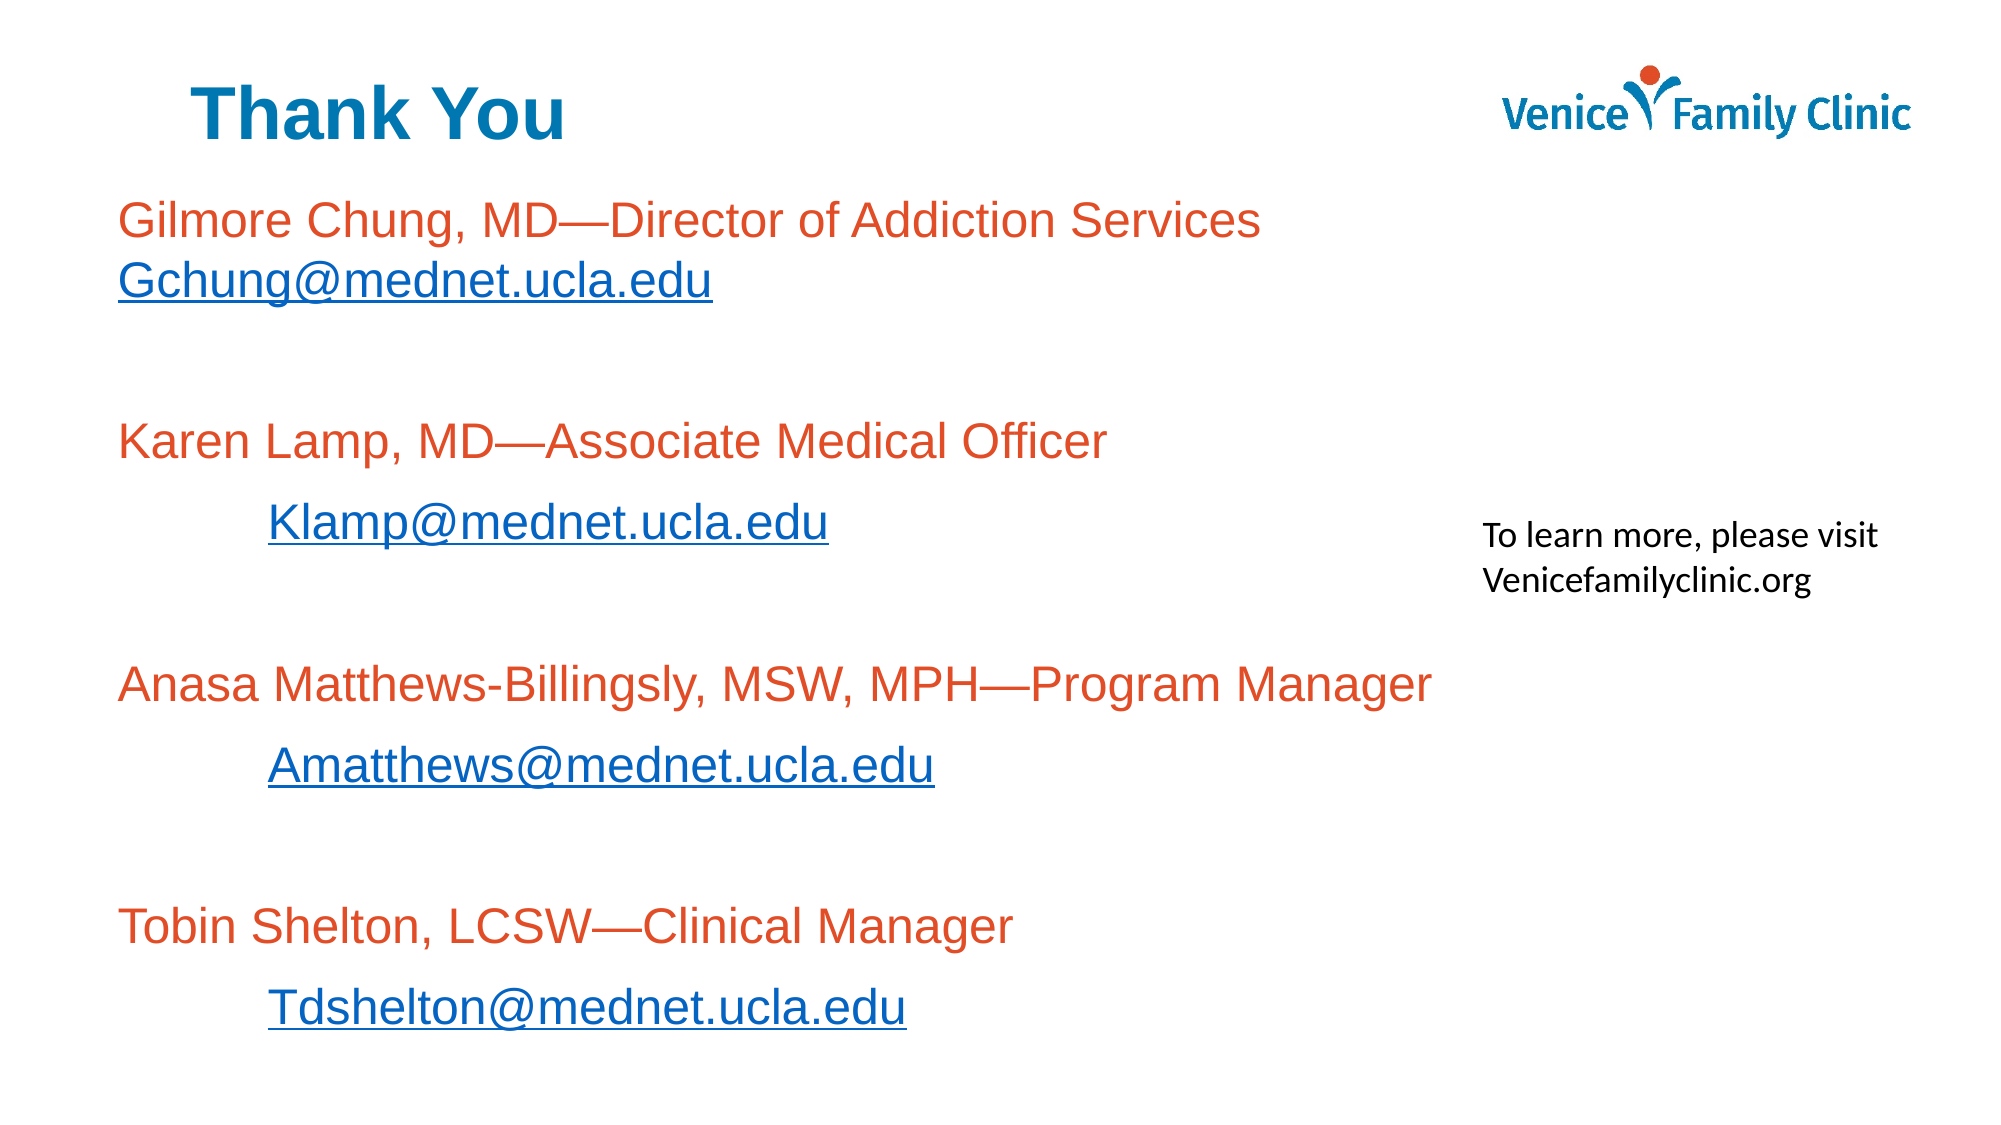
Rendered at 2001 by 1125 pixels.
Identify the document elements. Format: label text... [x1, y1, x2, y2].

title Thank You [175, 64, 1468, 166]
picture [1497, 59, 1916, 144]
text_box To learn more, please visit Venicefamilyclinic.org [1467, 503, 1974, 608]
list Gilmore Chung, MD—Director of Addiction Services Gchung@mednet.ucla.edu Karen Lamp, MD—Associate Medical Officer Klamp@mednet.ucla.edu Anasa Matthews-Billingsly, MSW, MPH—Program Manager Amatthews@mednet.ucla.edu Tobin Shelton, LCSW—Clinical Manager Tdshelton@mednet.ucla.edu [102, 179, 1468, 1125]
